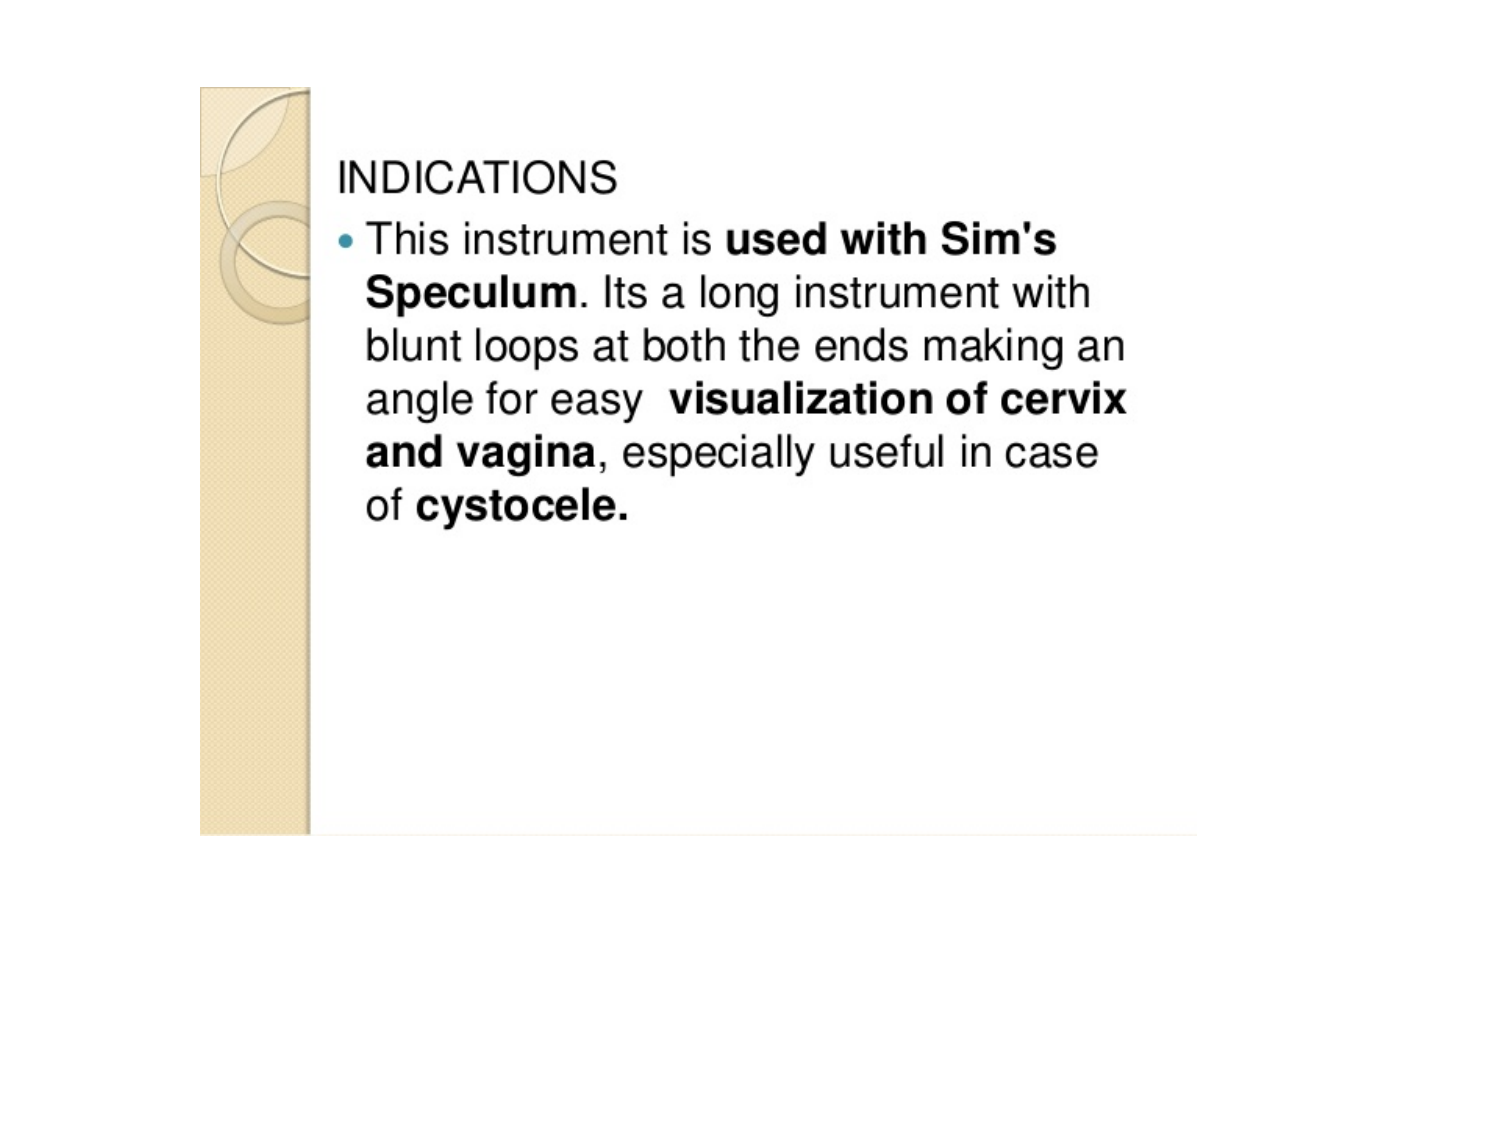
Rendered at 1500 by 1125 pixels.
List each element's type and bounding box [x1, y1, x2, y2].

picture [199, 87, 1198, 837]
